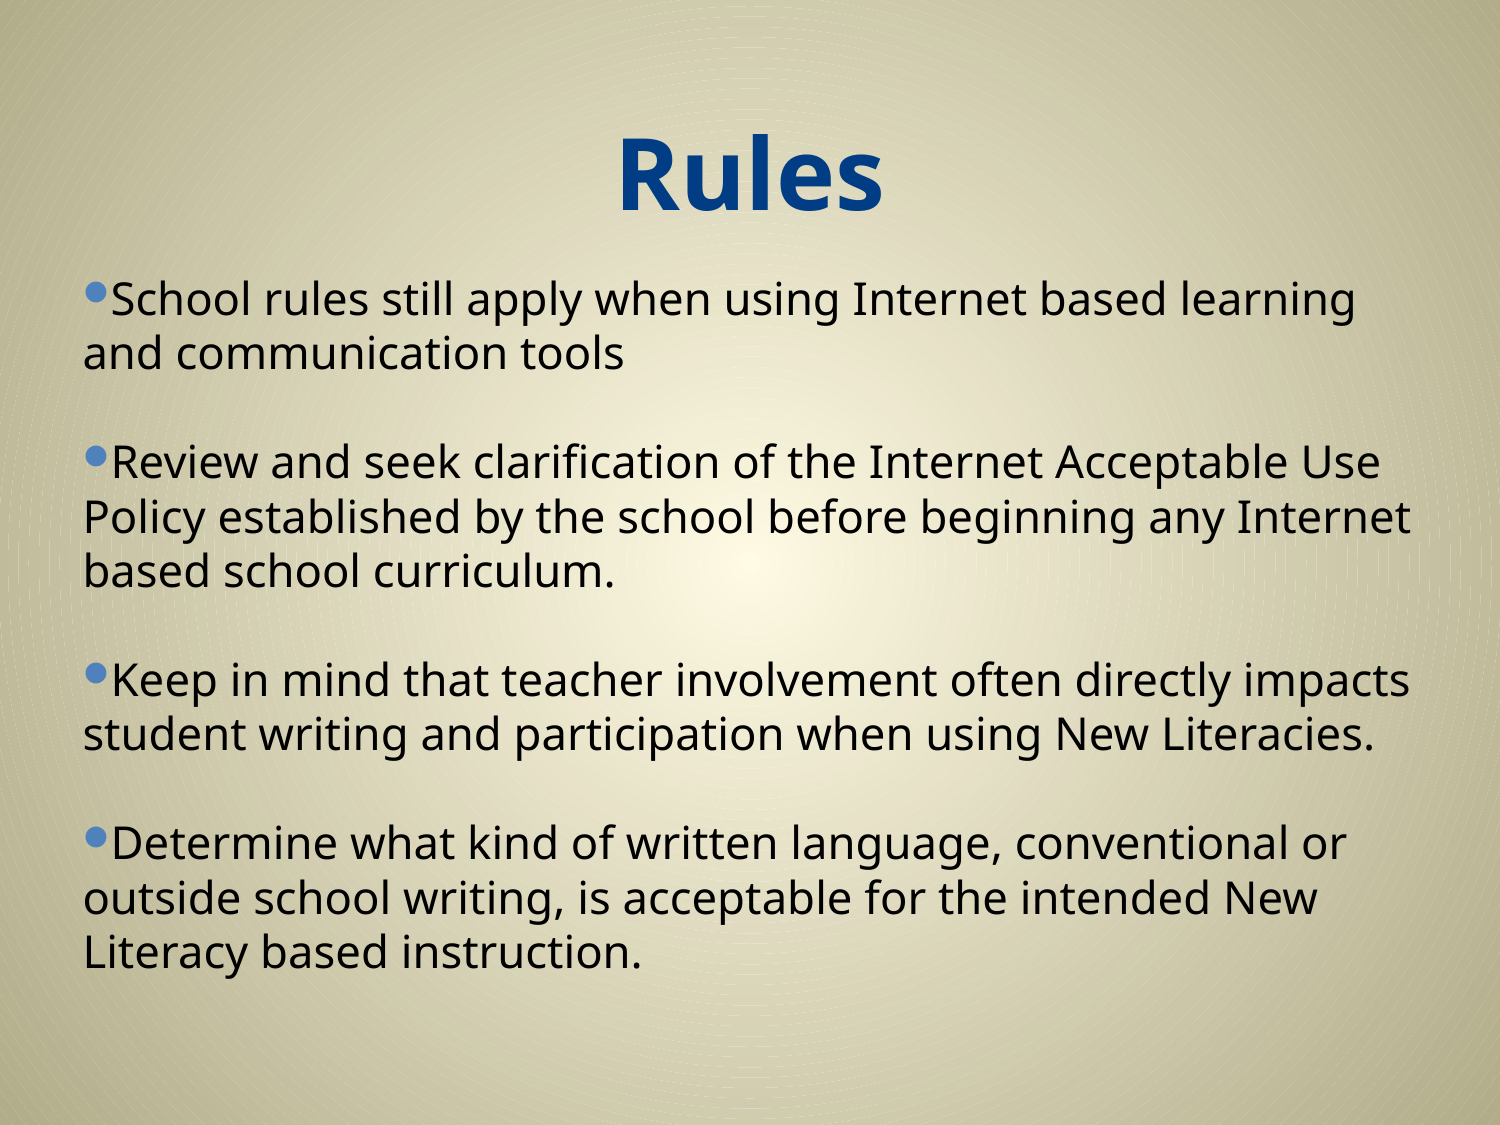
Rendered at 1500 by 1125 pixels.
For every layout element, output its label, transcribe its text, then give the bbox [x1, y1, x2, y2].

title Rules [75, 50, 1425, 238]
list School rules still apply when using Internet based learning and communication tools Review and seek clarification of the Internet Acceptable Use Policy established by the school before beginning any Internet based school curriculum. Keep in mind that teacher involvement often directly impacts student writing and participation when using New Literacies. Determine what kind of written language, conventional or outside school writing, is acceptable for the intended New Literacy based instruction. [75, 262, 1425, 1005]
